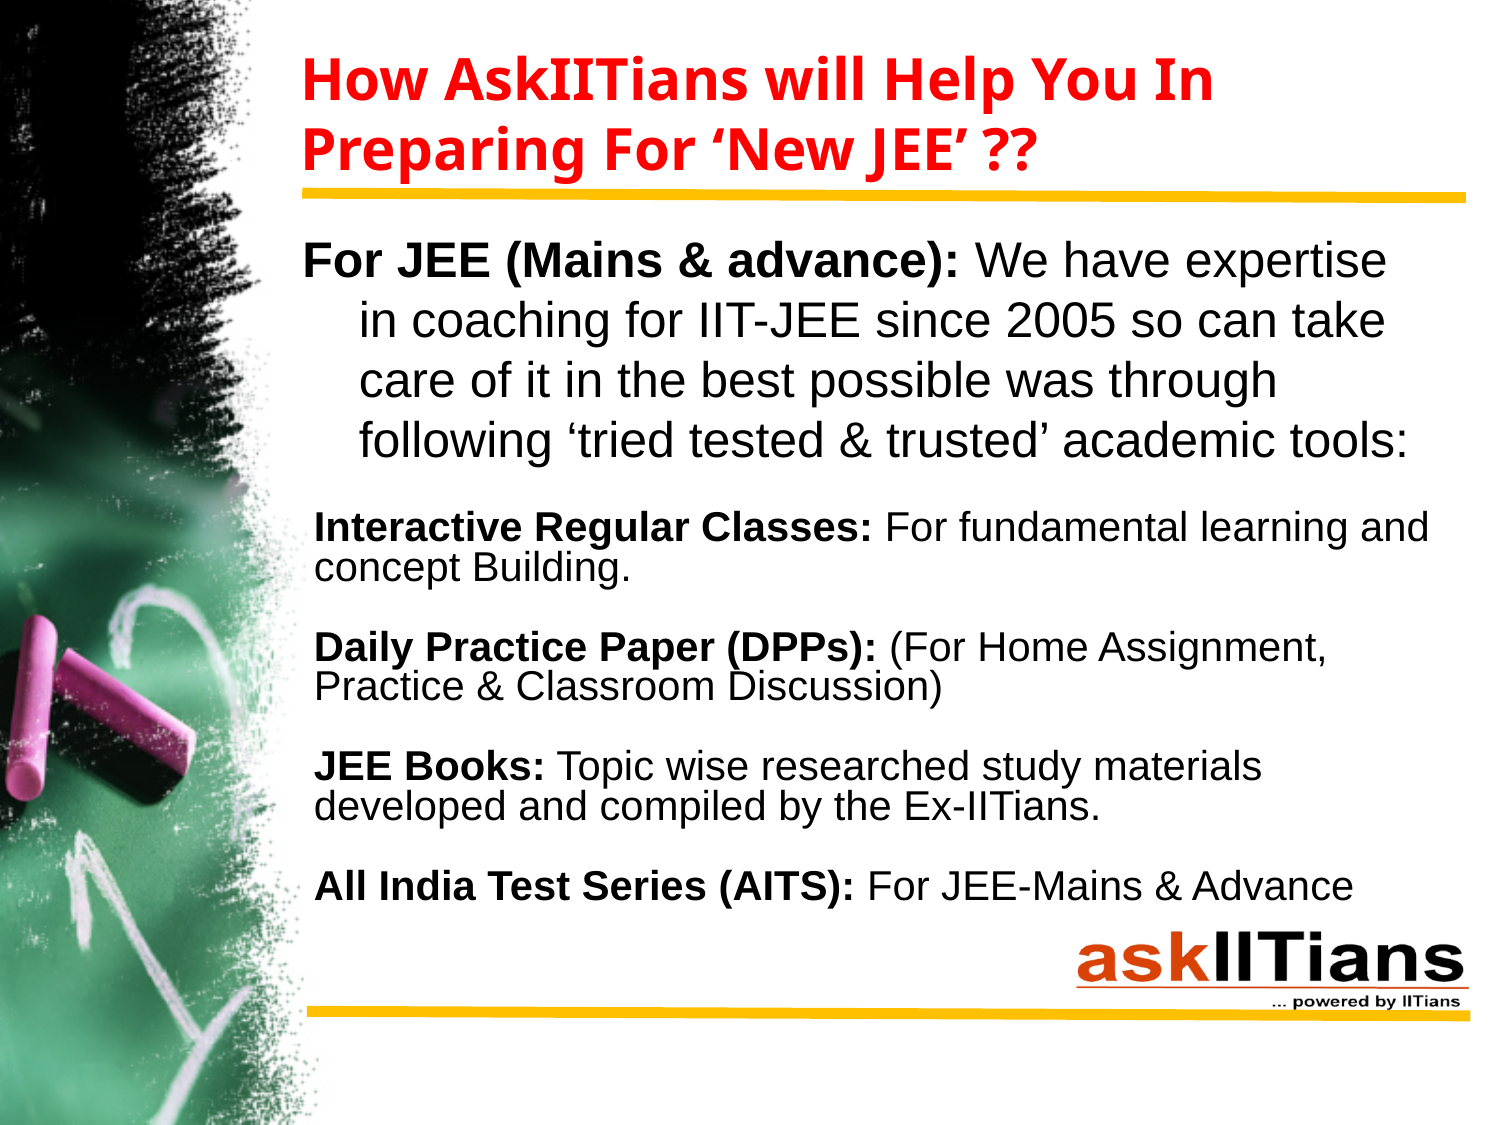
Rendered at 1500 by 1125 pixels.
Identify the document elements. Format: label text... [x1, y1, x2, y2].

picture [0, 0, 1500, 1125]
list For JEE (Mains & advance): We have expertise in coaching for IIT-JEE since 2005 so can take care of it in the best possible was through following ‘tried tested & trusted’ academic tools: [287, 219, 1438, 562]
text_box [301, 192, 1467, 198]
text_box Interactive Regular Classes: For fundamental learning and concept Building. Daily Practice Paper (DPPs): (For Home Assignment, Practice & Classroom Discussion) JEE Books: Topic wise researched study materials developed and compiled by the Ex-IITians. All India Test Series (AITS): For JEE-Mains & Advance [298, 501, 1449, 844]
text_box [306, 1011, 949, 1017]
title How AskIITians will Help You In Preparing For ‘New JEE’ ?? [284, 42, 1471, 181]
